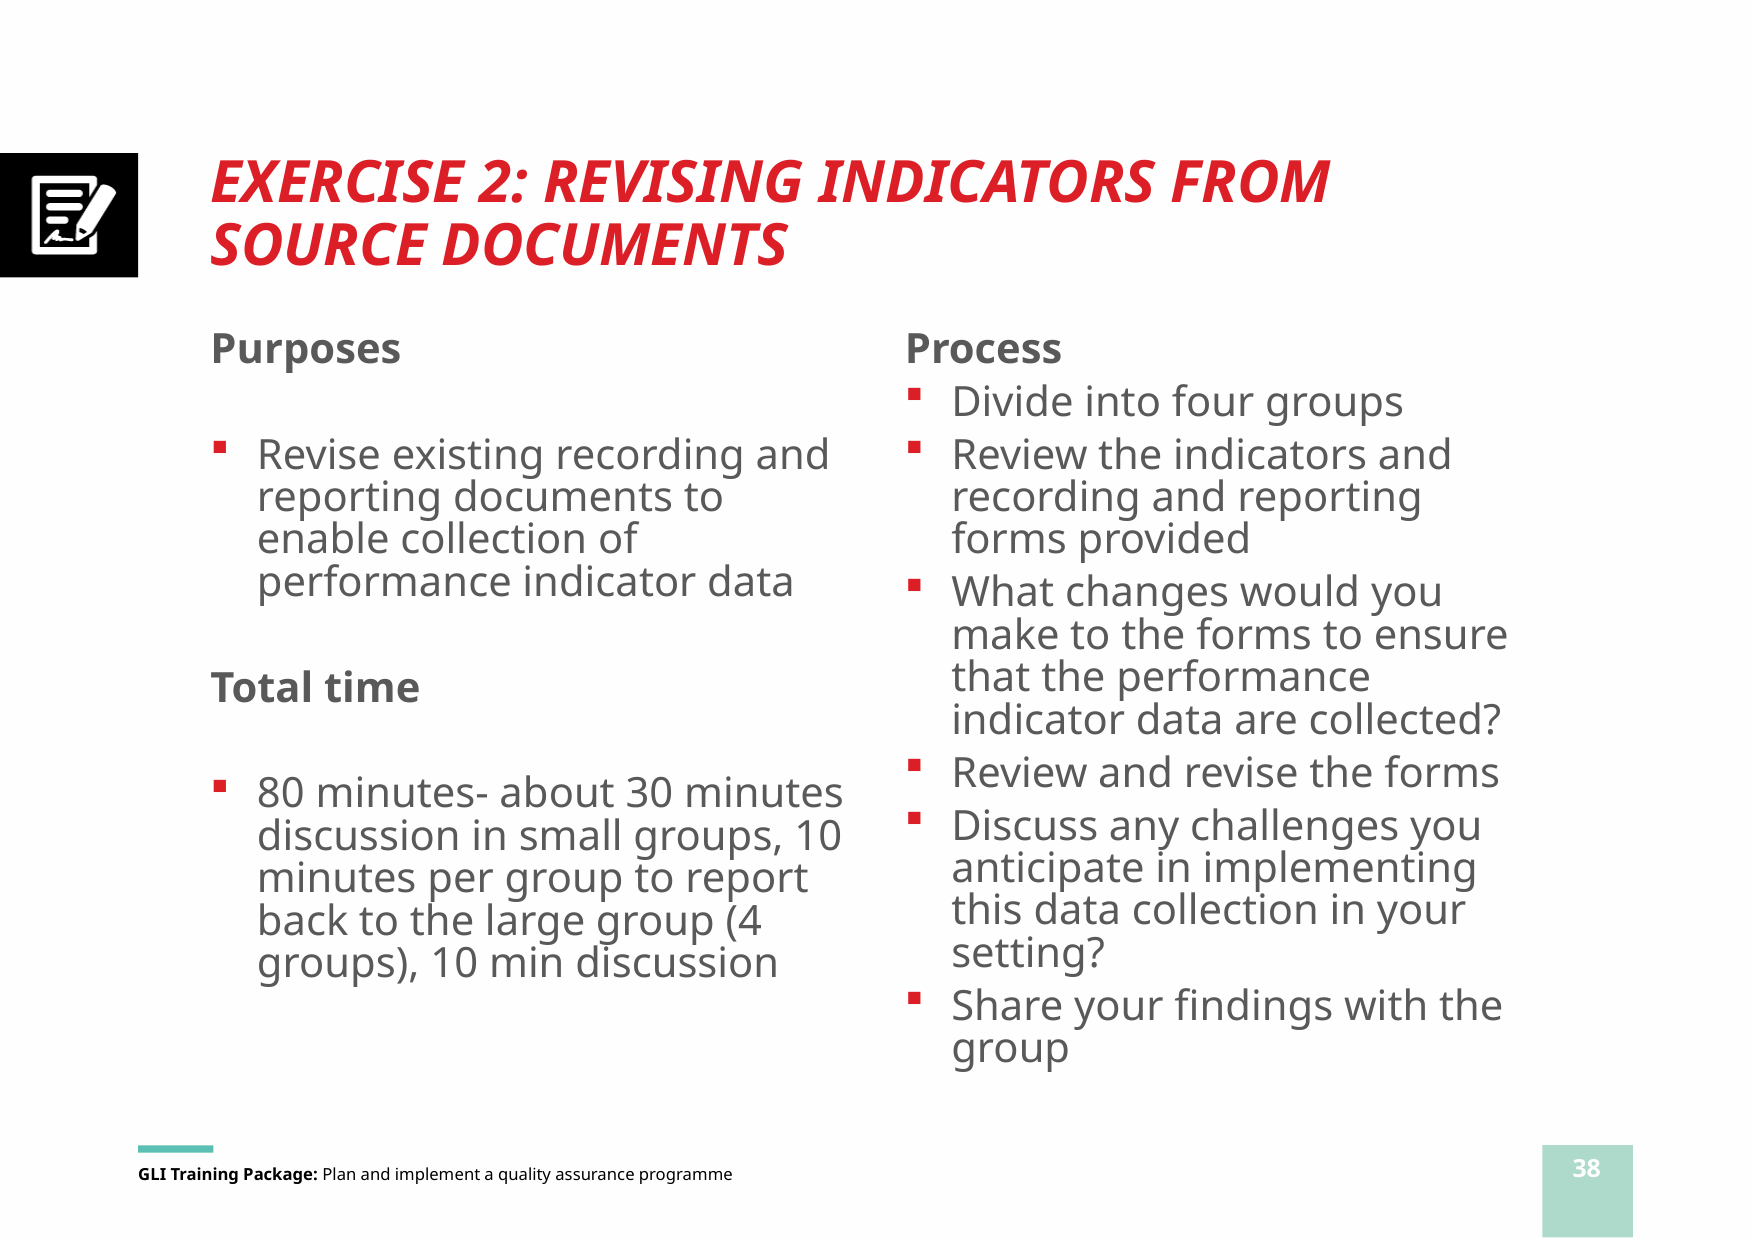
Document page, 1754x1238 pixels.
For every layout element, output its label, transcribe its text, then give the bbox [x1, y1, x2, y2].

list Process Divide into four groups Review the indicators and recording and reporting forms provided What changes would you make to the forms to ensure that the performance indicator data are collected? Review and revise the forms Discuss any challenges you anticipate in implementing this data collection in your setting? Share your findings with the group [904, 329, 1543, 1092]
title EXERCISE 2: REVISING INDICATORS FROM SOURCE DOCUMENTS [210, 153, 1543, 278]
picture [12, 158, 129, 269]
list Purposes Revise existing recording and reporting documents to enable collection of performance indicator data Total time 80 minutes- about 30 minutes discussion in small groups, 10 minutes per group to report back to the large group (4 groups), 10 min discussion [210, 329, 849, 1085]
